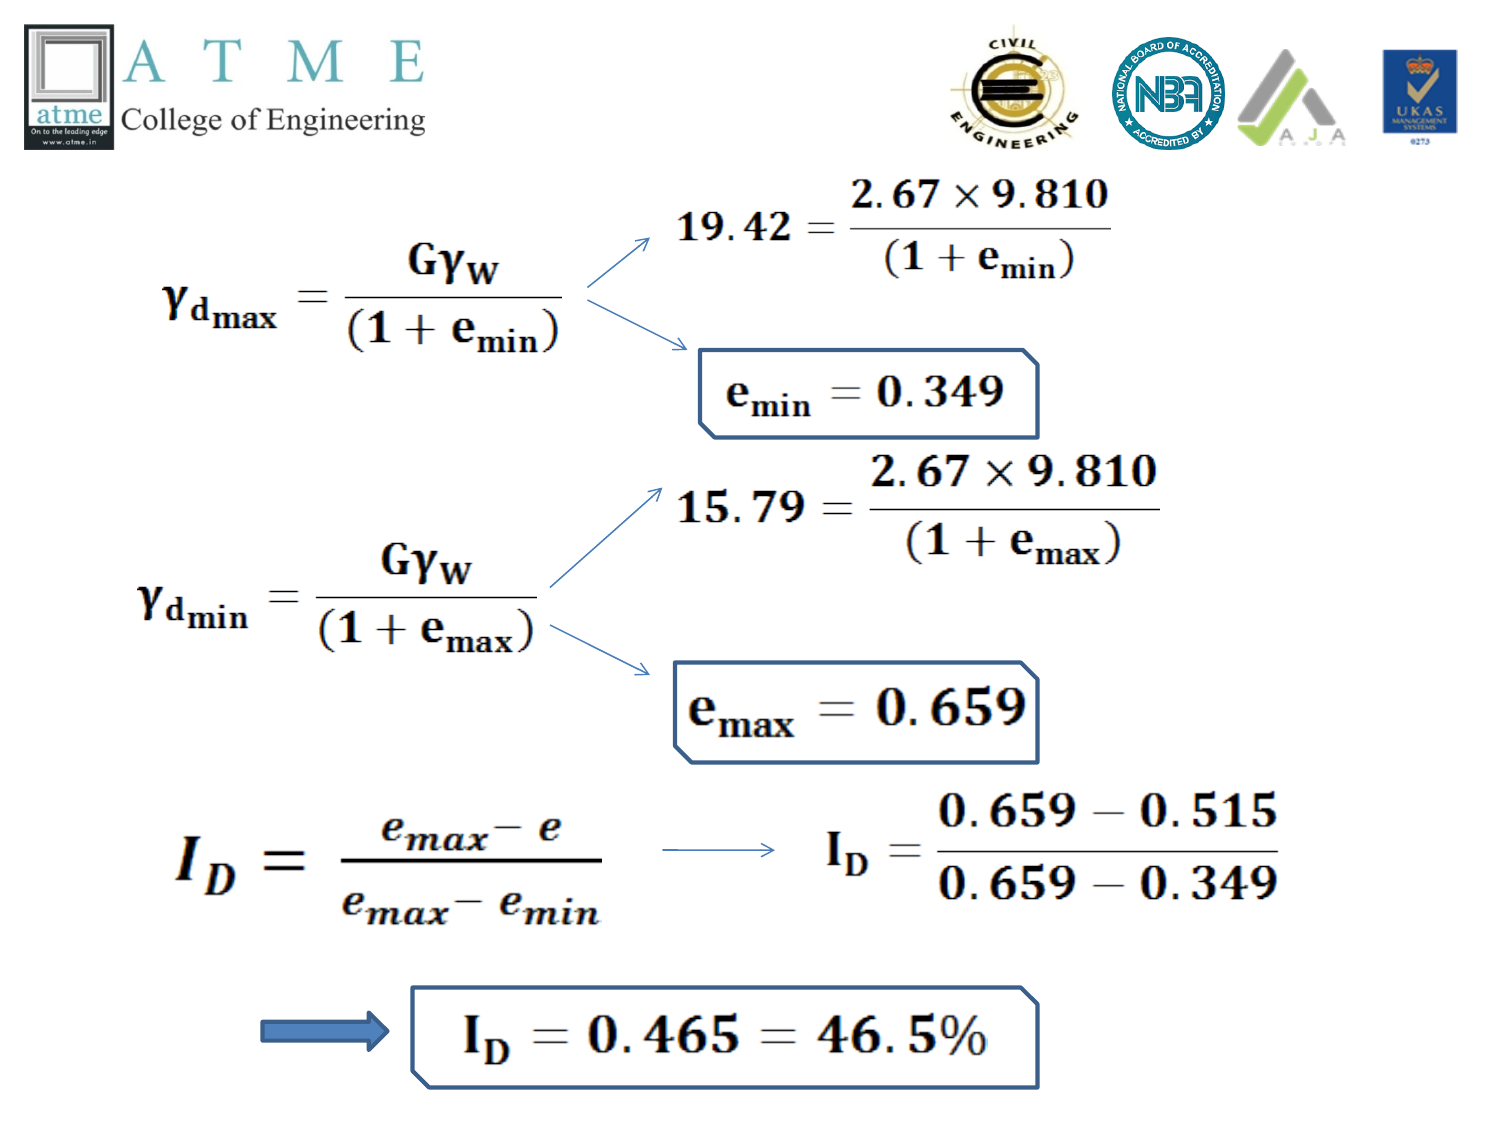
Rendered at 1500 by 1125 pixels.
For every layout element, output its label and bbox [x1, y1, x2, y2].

picture [137, 537, 537, 663]
text_box [410, 985, 1040, 1090]
picture [462, 999, 988, 1076]
picture [24, 24, 425, 150]
picture [1179, 37, 1225, 79]
picture [674, 174, 1111, 288]
text_box [672, 660, 1040, 765]
picture [1237, 49, 1458, 146]
picture [824, 787, 1281, 913]
picture [950, 24, 1080, 150]
picture [1184, 109, 1225, 150]
picture [687, 674, 1030, 751]
picture [162, 237, 562, 363]
picture [1112, 37, 1213, 150]
text_box [549, 487, 663, 588]
text_box [587, 237, 651, 288]
text_box [587, 299, 688, 351]
picture [1209, 103, 1218, 120]
picture [674, 449, 1160, 576]
picture [174, 812, 602, 938]
text_box [549, 624, 651, 676]
picture [724, 362, 1007, 426]
text_box [697, 347, 1040, 440]
text_box [260, 1010, 390, 1052]
